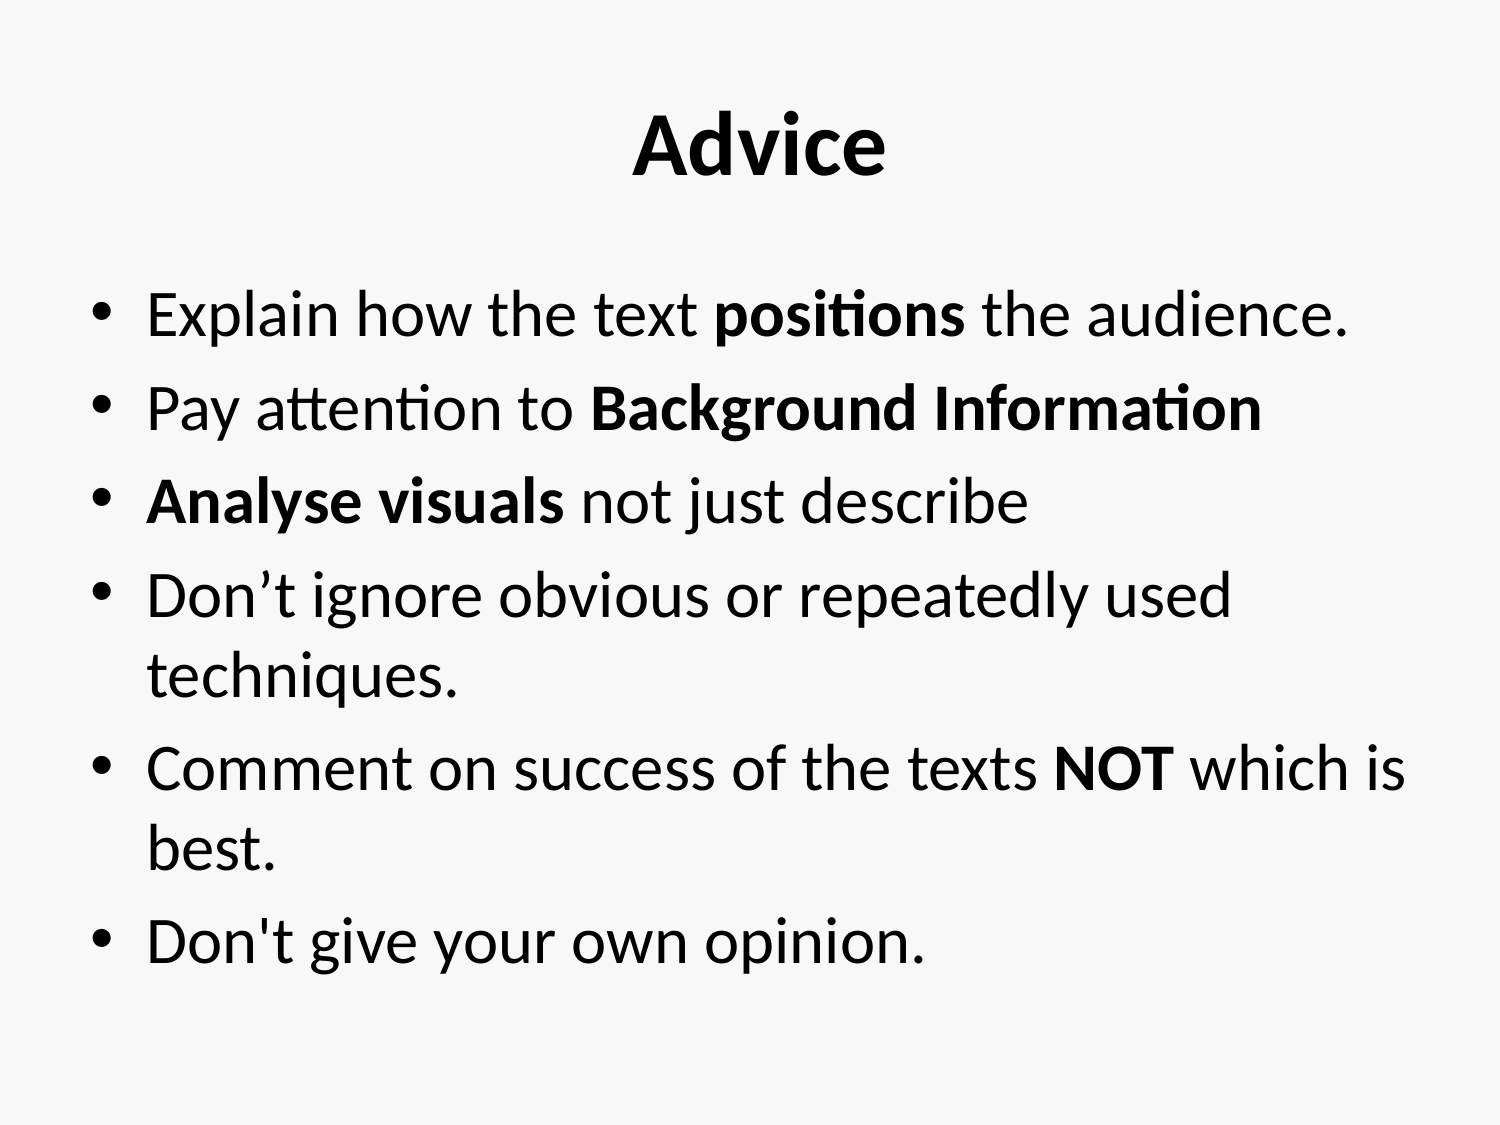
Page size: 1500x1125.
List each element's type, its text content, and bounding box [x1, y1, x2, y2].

list Explain how the text positions the audience. Pay attention to Background Information Analyse visuals not just describe Don’t ignore obvious or repeatedly used techniques. Comment on success of the texts NOT which is best. Don't give your own opinion. [75, 262, 1425, 1005]
title Advice [75, 45, 1425, 233]
